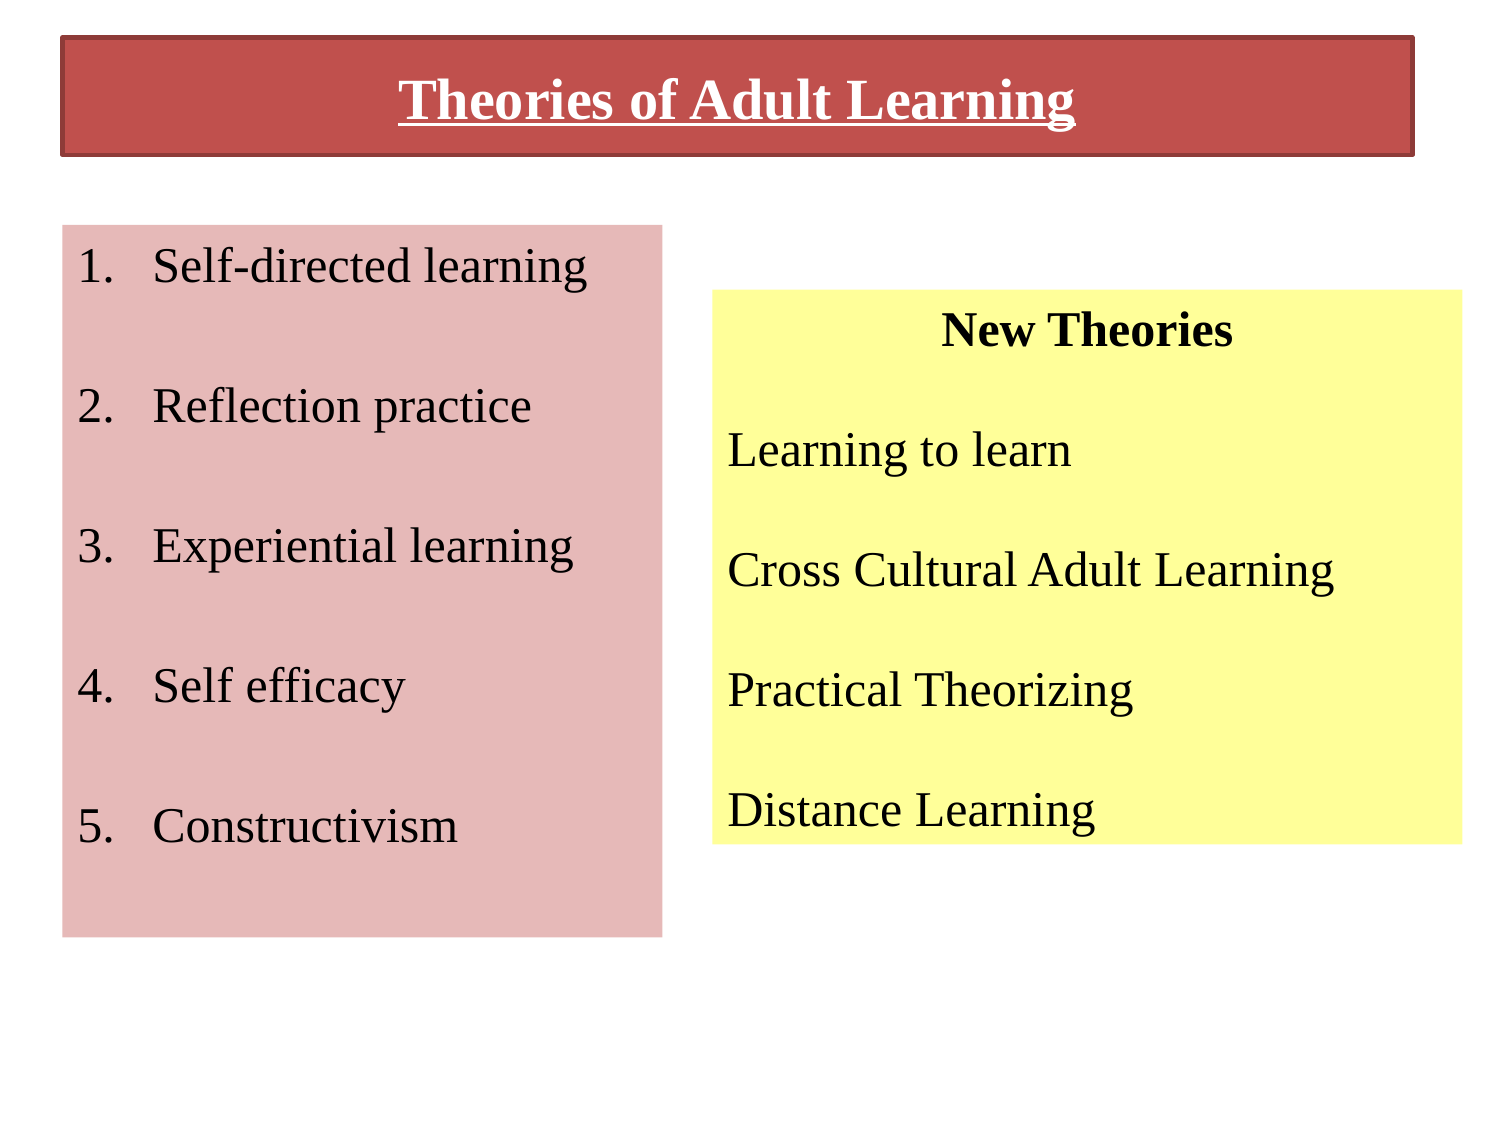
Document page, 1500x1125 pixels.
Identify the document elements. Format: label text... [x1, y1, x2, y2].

text_box New Theories Learning to learn Cross Cultural Adult Learning Practical Theorizing Distance Learning [712, 289, 1463, 845]
title Theories of Adult Learning [60, 35, 1415, 157]
list Self-directed learning Reflection practice Experiential learning Self efficacy Constructivism [62, 224, 663, 938]
